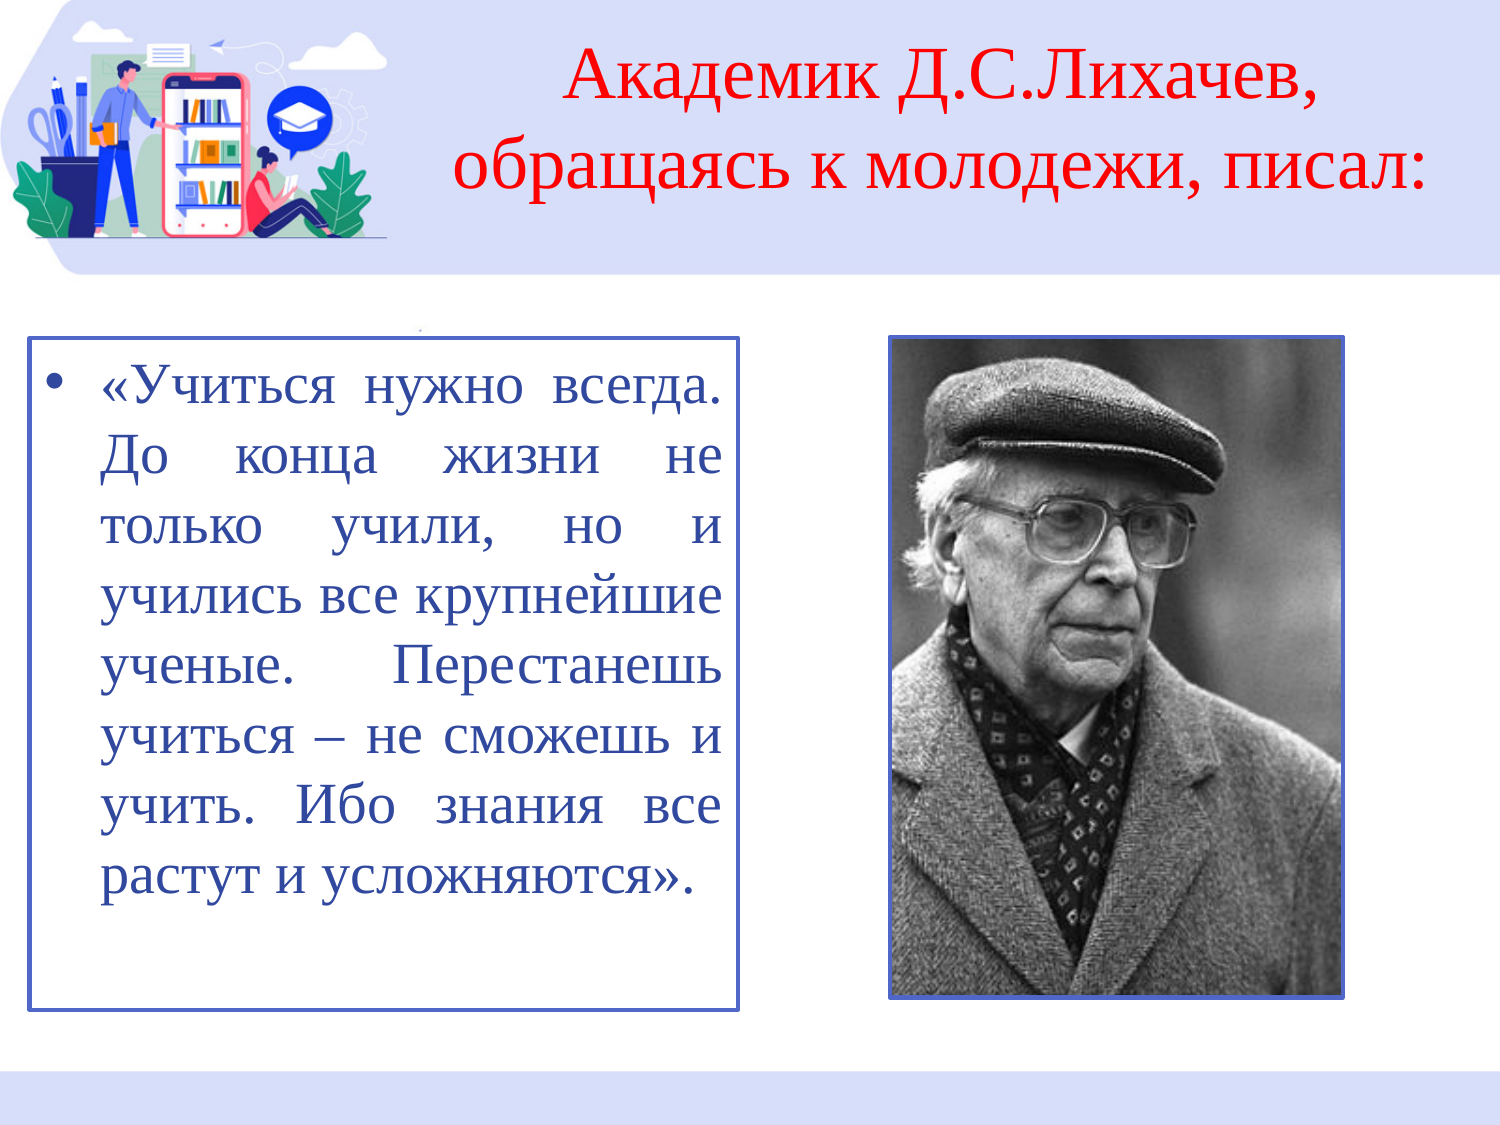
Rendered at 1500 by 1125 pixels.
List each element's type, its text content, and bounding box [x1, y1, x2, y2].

list «Учиться нужно всегда. До конца жизни не только учили, но и учились все крупнейшие ученые. Перестанешь учиться – не сможешь и учить. Ибо знания все растут и усложняются». [27, 336, 740, 1012]
picture [0, 0, 1500, 1125]
title Академик Д.С.Лихачев, обращаясь к молодежи, писал: [383, 19, 1500, 208]
